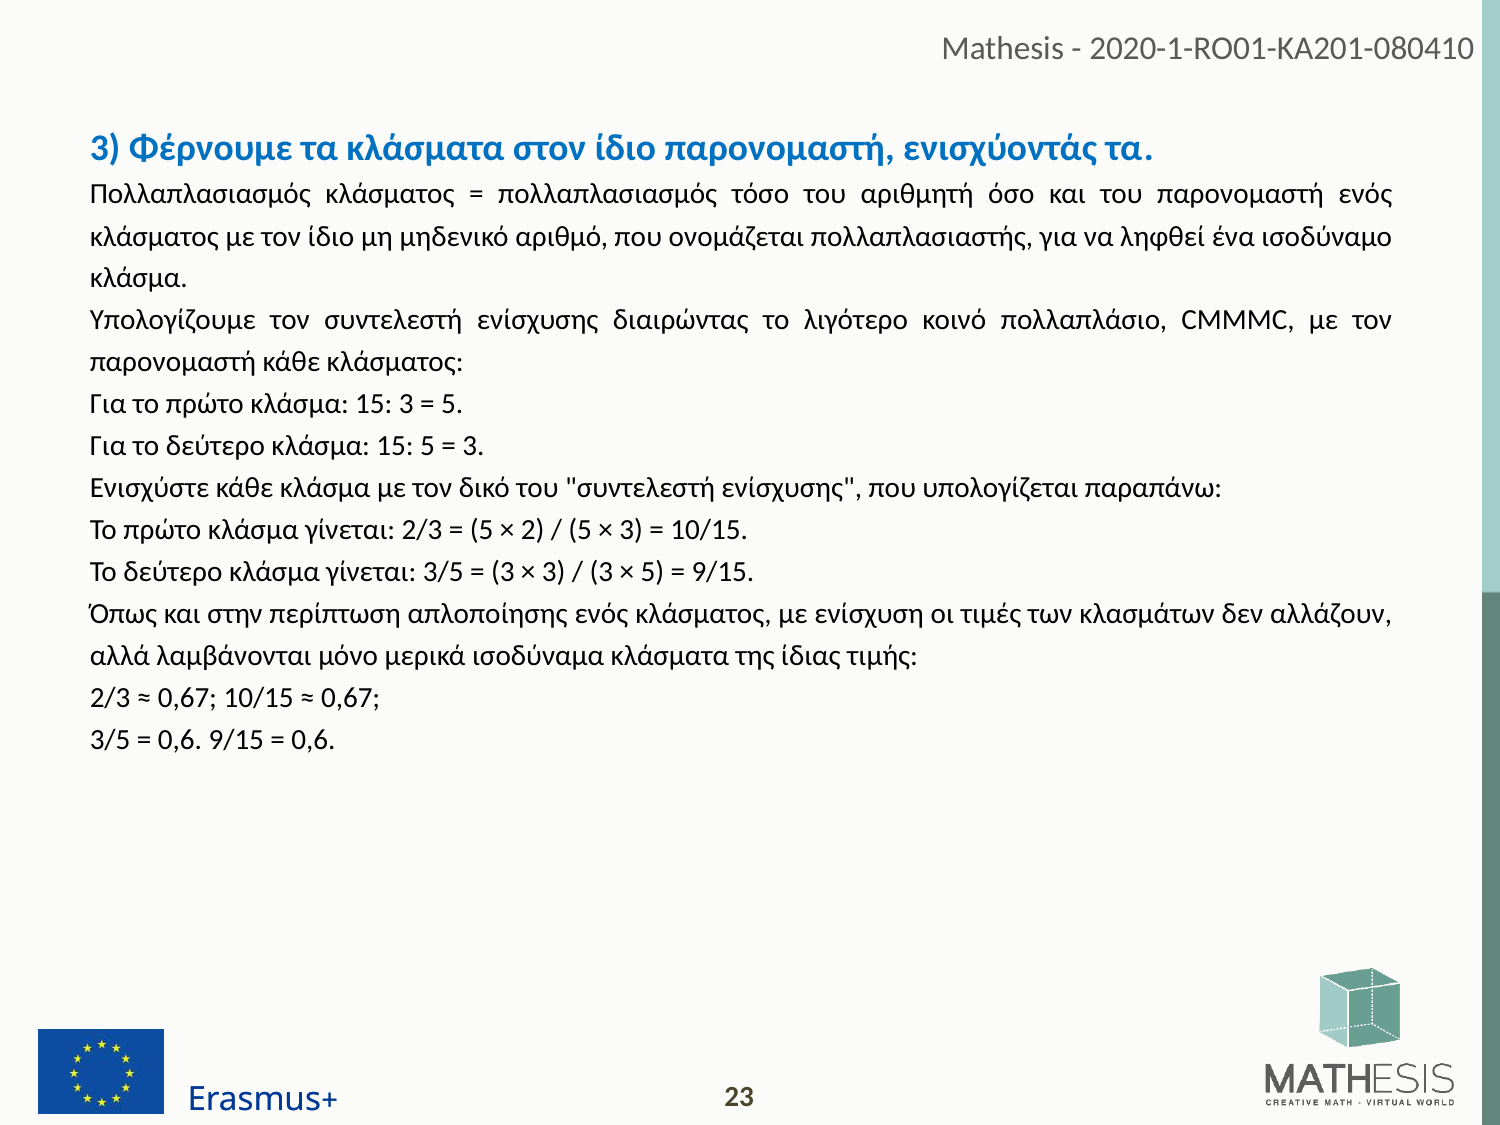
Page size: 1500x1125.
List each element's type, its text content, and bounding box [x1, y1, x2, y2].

list 3) Φέρνουμε τα κλάσματα στον ίδιο παρονομαστή, ενισχύοντάς τα. Πολλαπλασιασμός κλάσματος = πολλαπλασιασμός τόσο του αριθμητή όσο και του παρονομαστή ενός κλάσματος με τον ίδιο μη μηδενικό αριθμό, που ονομάζεται πολλαπλασιαστής, για να ληφθεί ένα ισοδύναμο κλάσμα. Υπολογίζουμε τον συντελεστή ενίσχυσης διαιρώντας το λιγότερο κοινό πολλαπλάσιο, CMMMC, με τον παρονομαστή κάθε κλάσματος: Για το πρώτο κλάσμα: 15: 3 = 5. Για το δεύτερο κλάσμα: 15: 5 = 3. Ενισχύστε κάθε κλάσμα με τον δικό του "συντελεστή ενίσχυσης", που υπολογίζεται παραπάνω: Το πρώτο κλάσμα γίνεται: 2/3 = (5 × 2) / (5 × 3) = 10/15. Το δεύτερο κλάσμα γίνεται: 3/5 = (3 × 3) / (3 × 5) = 9/15. Όπως και στην περίπτωση απλοποίησης ενός κλάσματος, με ενίσχυση οι τιμές των κλασμάτων δεν αλλάζουν, αλλά λαμβάνονται μόνο μερικά ισοδύναμα κλάσματα της ίδιας τιμής: 2/3 ≈ 0,67; 10/15 ≈ 0,67; 3/5 = 0,6. 9/15 = 0,6. [75, 106, 1425, 849]
picture [38, 1029, 164, 1114]
